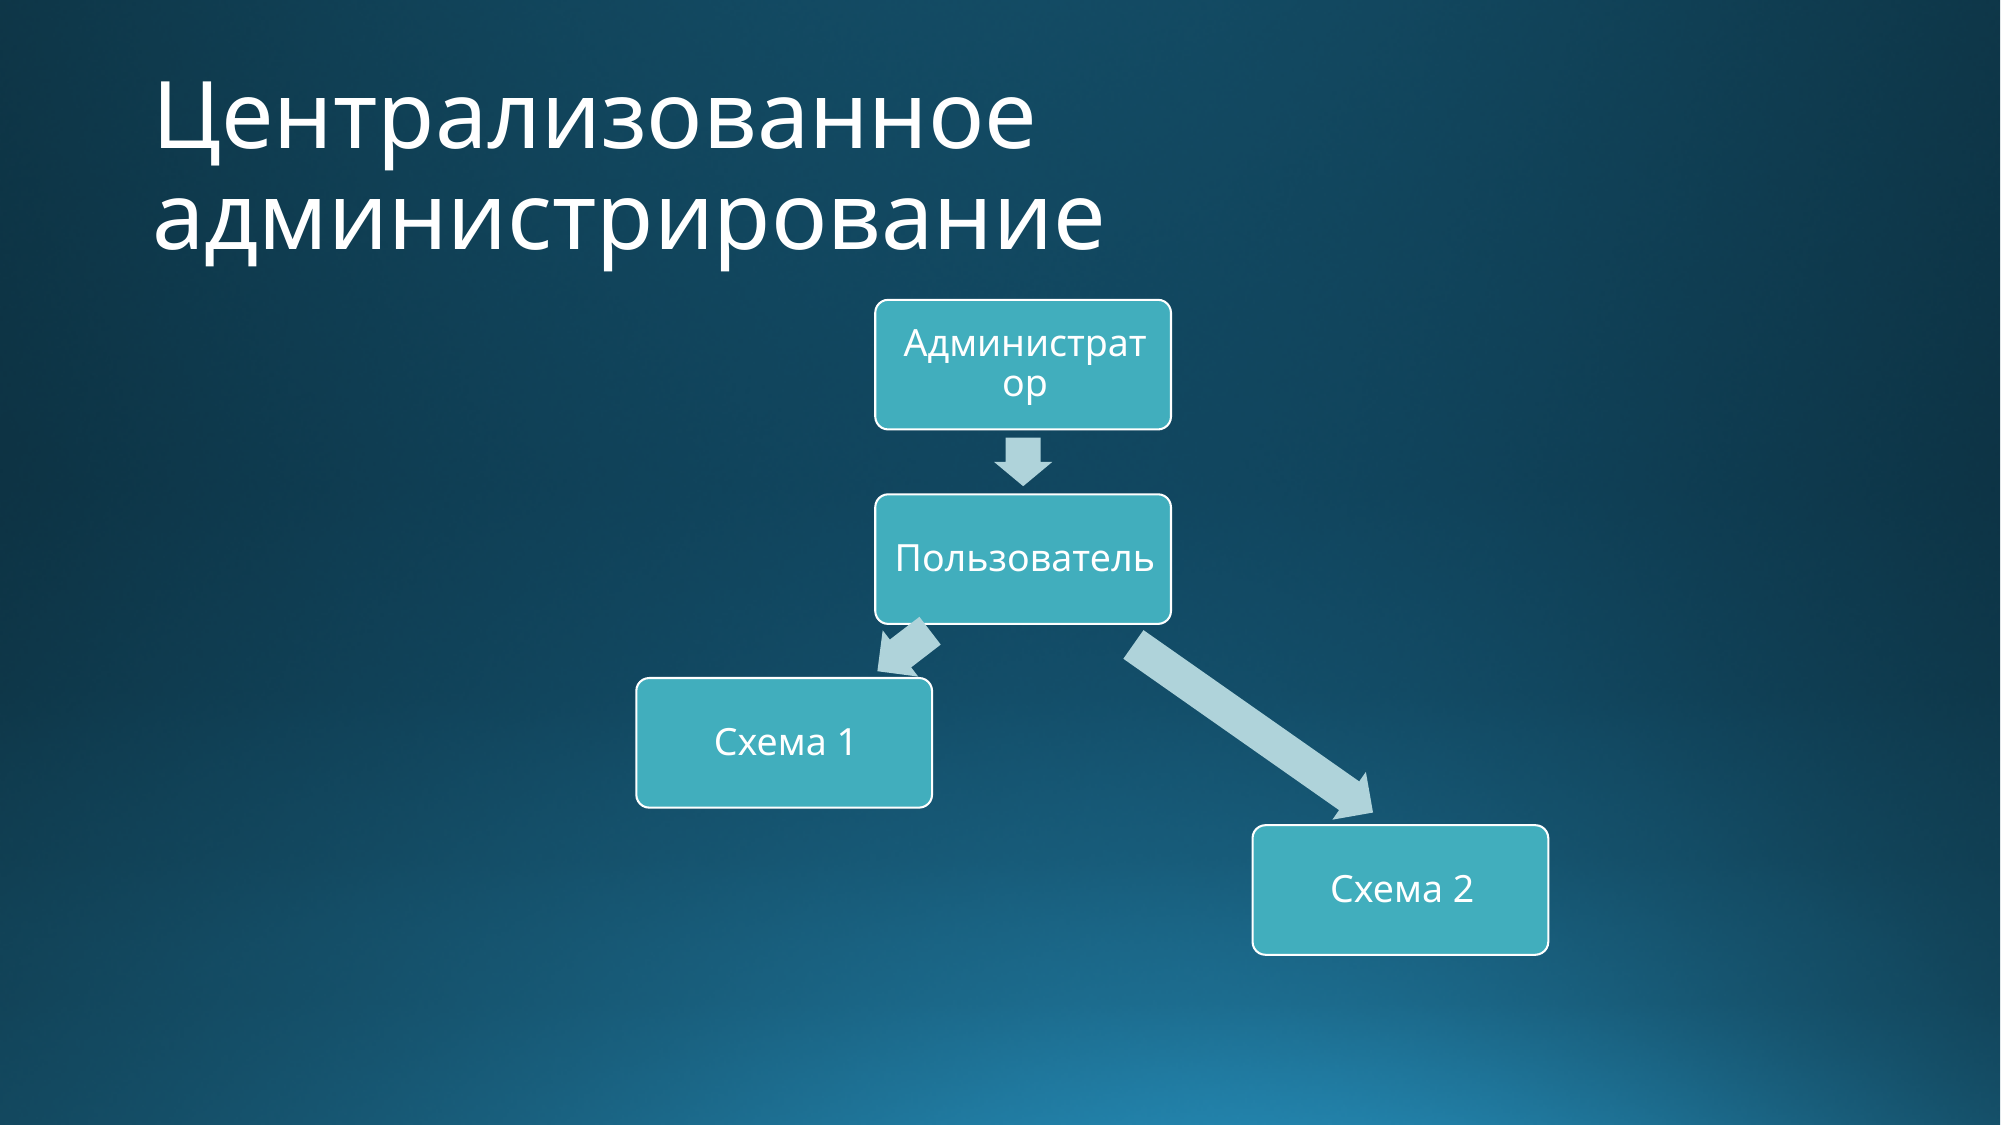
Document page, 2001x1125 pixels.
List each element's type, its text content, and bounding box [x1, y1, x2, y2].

picture [0, 0, 2001, 1125]
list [183, 299, 1863, 1014]
title Централизованное администрирование [137, 59, 1863, 278]
